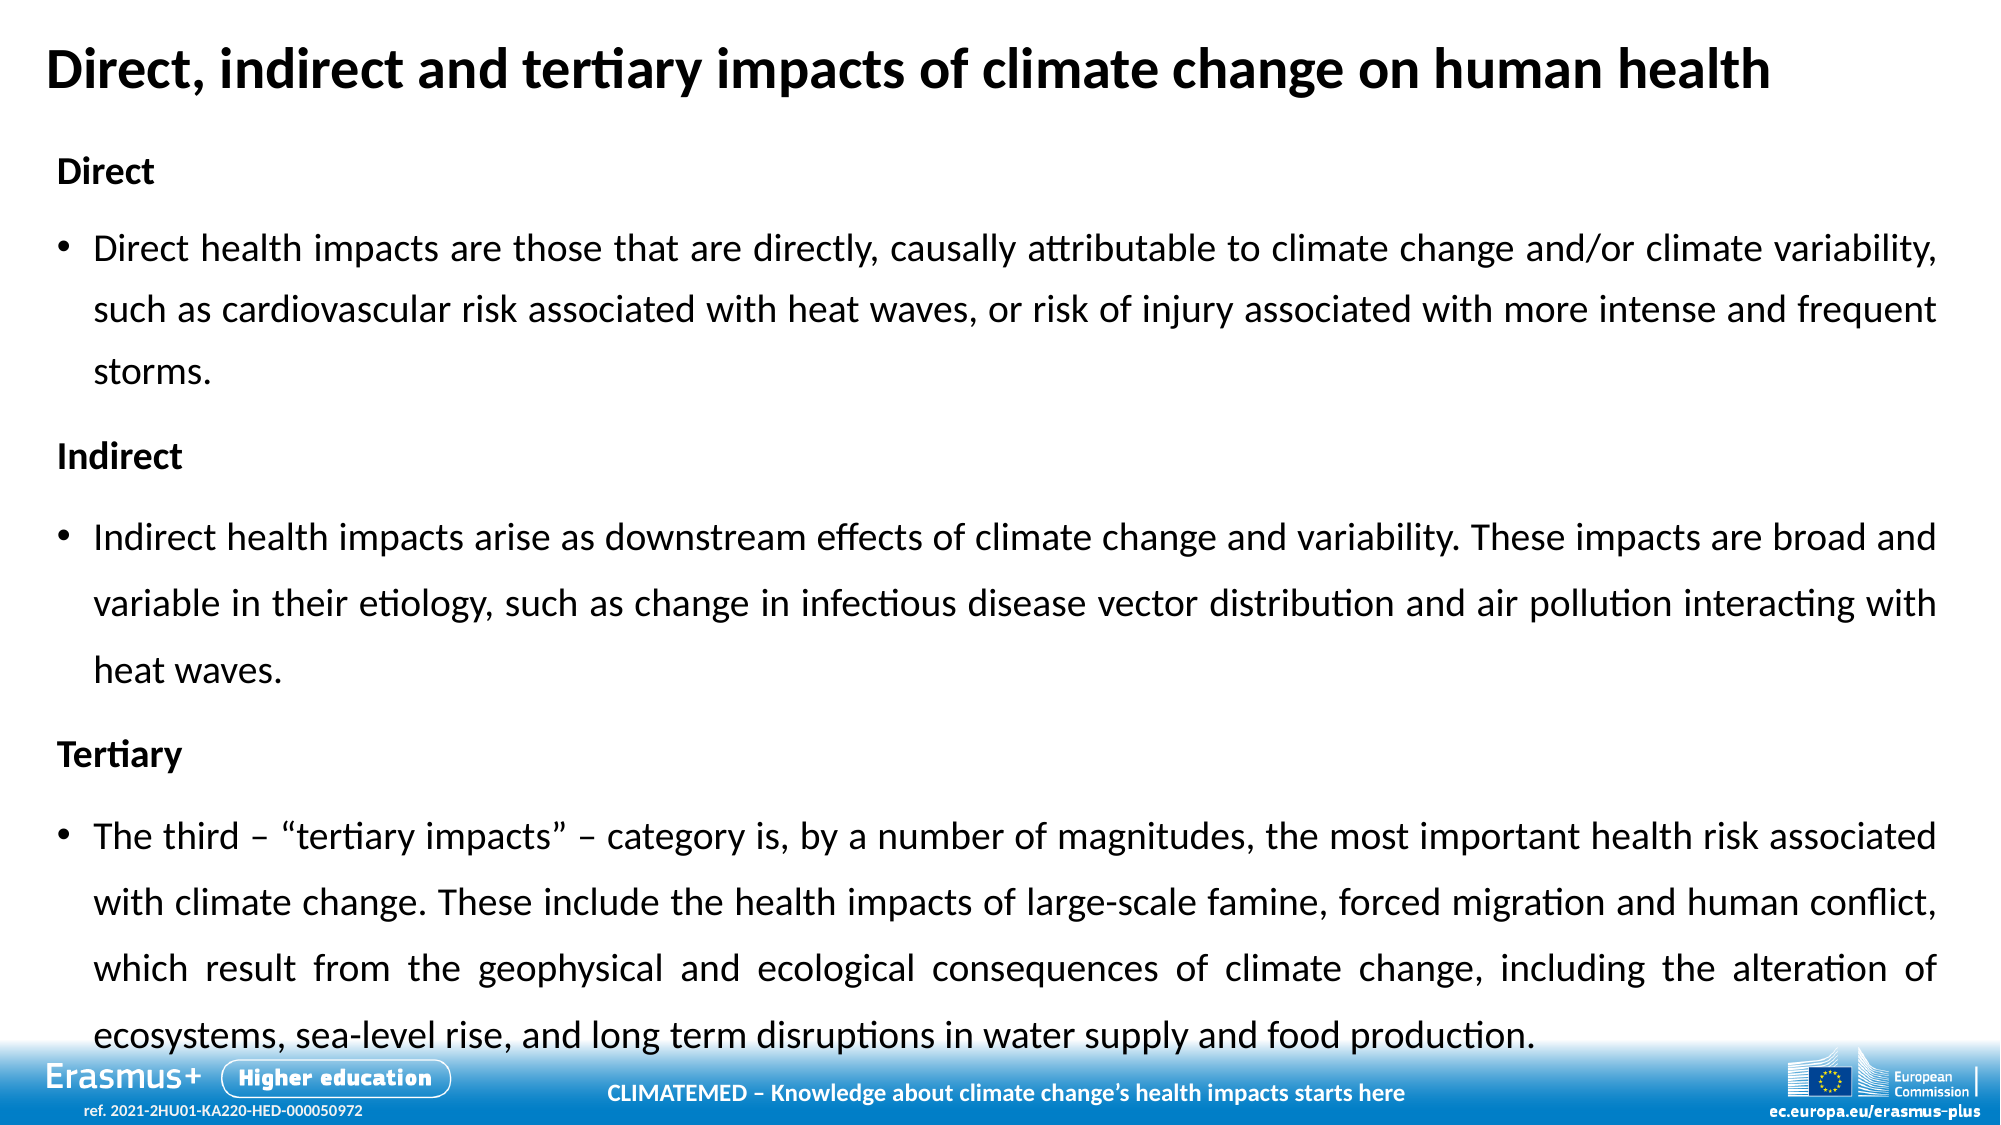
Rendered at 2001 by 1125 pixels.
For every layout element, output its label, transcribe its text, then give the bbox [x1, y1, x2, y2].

title Direct, indirect and tertiary impacts of climate change on human health [31, 25, 1984, 116]
list Direct Direct health impacts are those that are directly, causally attributable to climate change and/or climate variability, such as cardiovascular risk associated with heat waves, or risk of injury associated with more intense and frequent storms. Indirect Indirect health impacts arise as downstream effects of climate change and variability. These impacts are broad and variable in their etiology, such as change in infectious disease vector distribution and air pollution interacting with heat waves. Tertiary The third – “tertiary impacts” – category is, by a number of magnitudes, the most important health risk associated with climate change. These include the health impacts of large-scale famine, forced migration and human conflict, which result from the geophysical and ecological consequences of climate change, including the alteration of ecosystems, sea-level rise, and long term disruptions in water supply and food production. [41, 142, 1956, 1069]
picture [0, 899, 2000, 1125]
